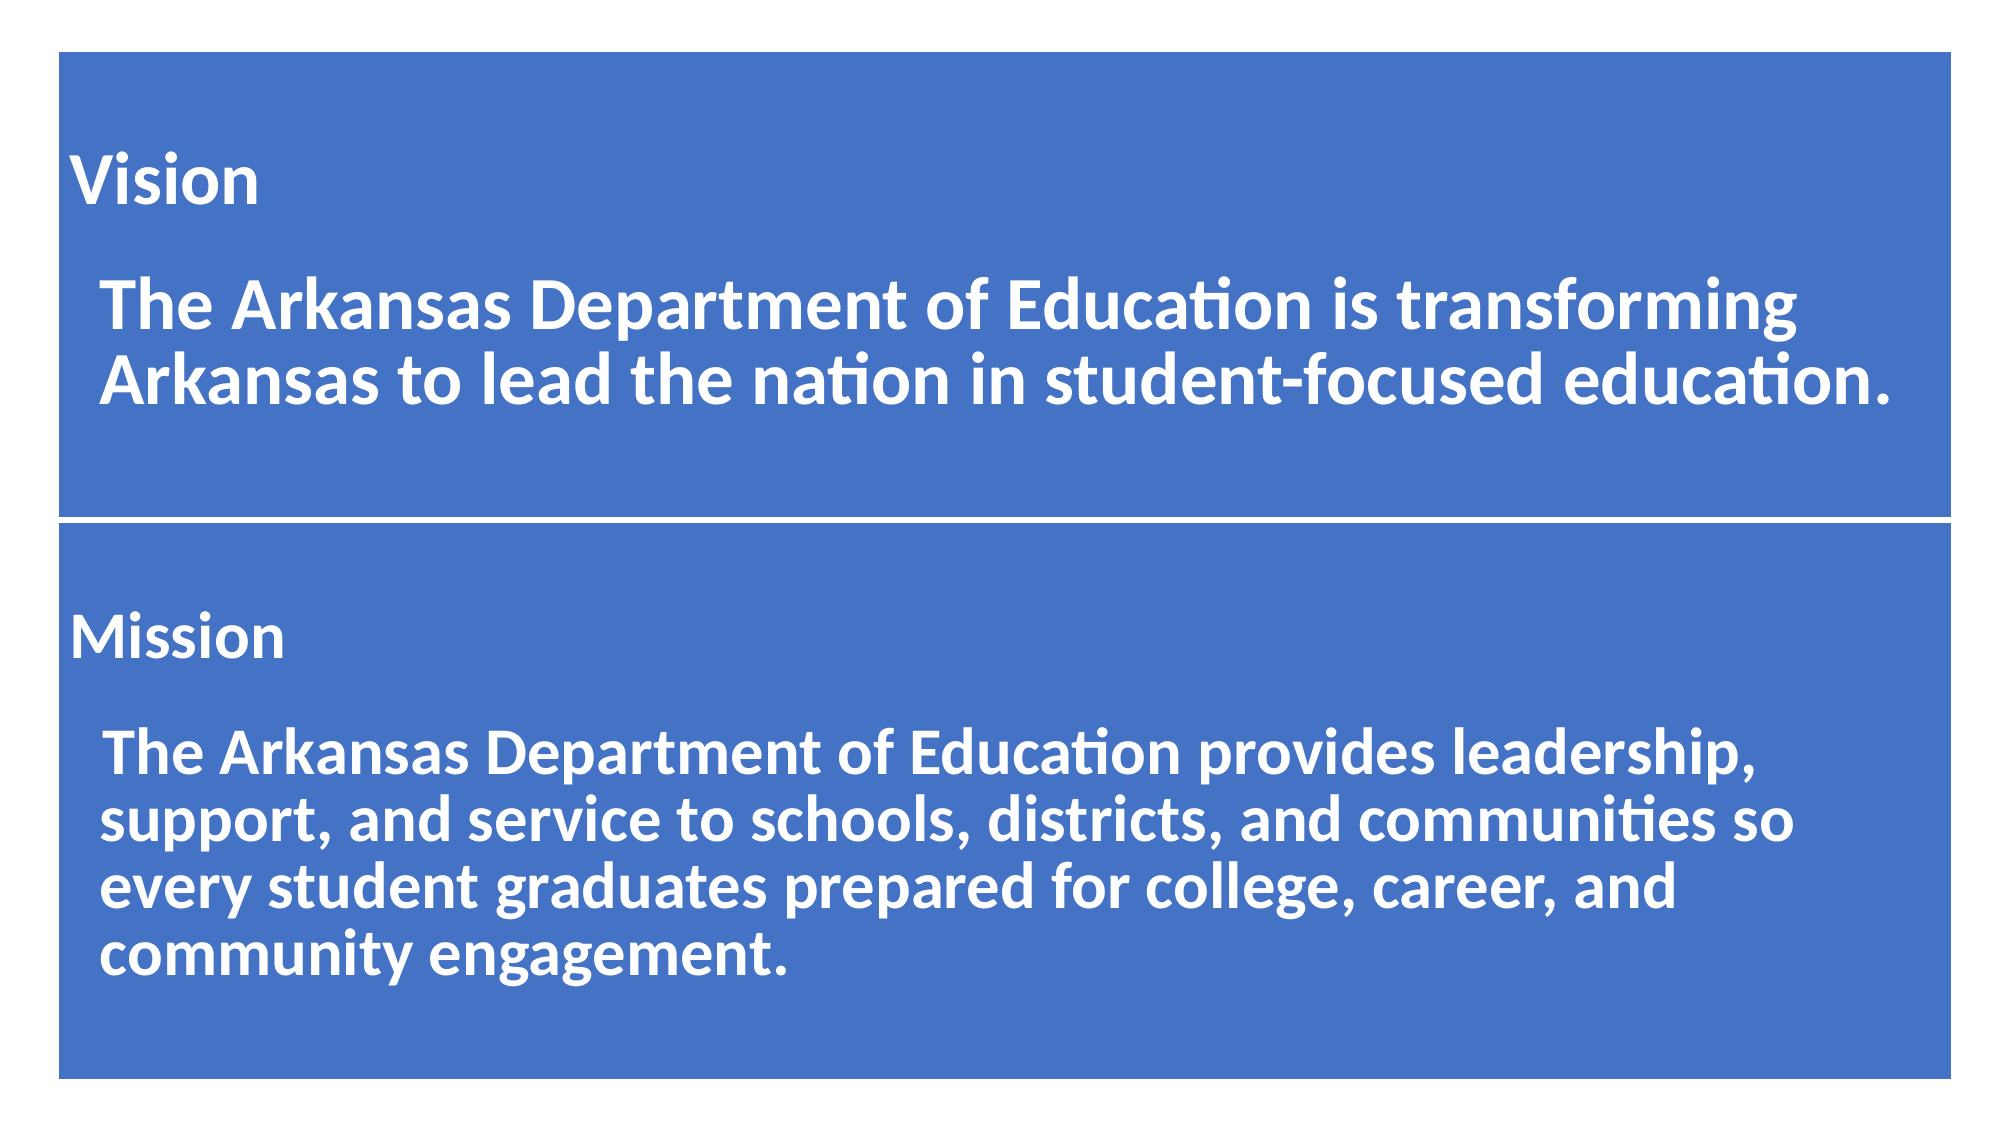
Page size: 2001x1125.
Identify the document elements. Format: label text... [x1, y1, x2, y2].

table_header Vision The Arkansas Department of Education is transforming Arkansas to lead the nation in student-focused education. [59, 52, 1951, 517]
table_cell Mission The Arkansas Department of Education provides leadership, support, and service to schools, districts, and communities so every student graduates prepared for college, career, and community engagement. [59, 523, 1951, 1079]
